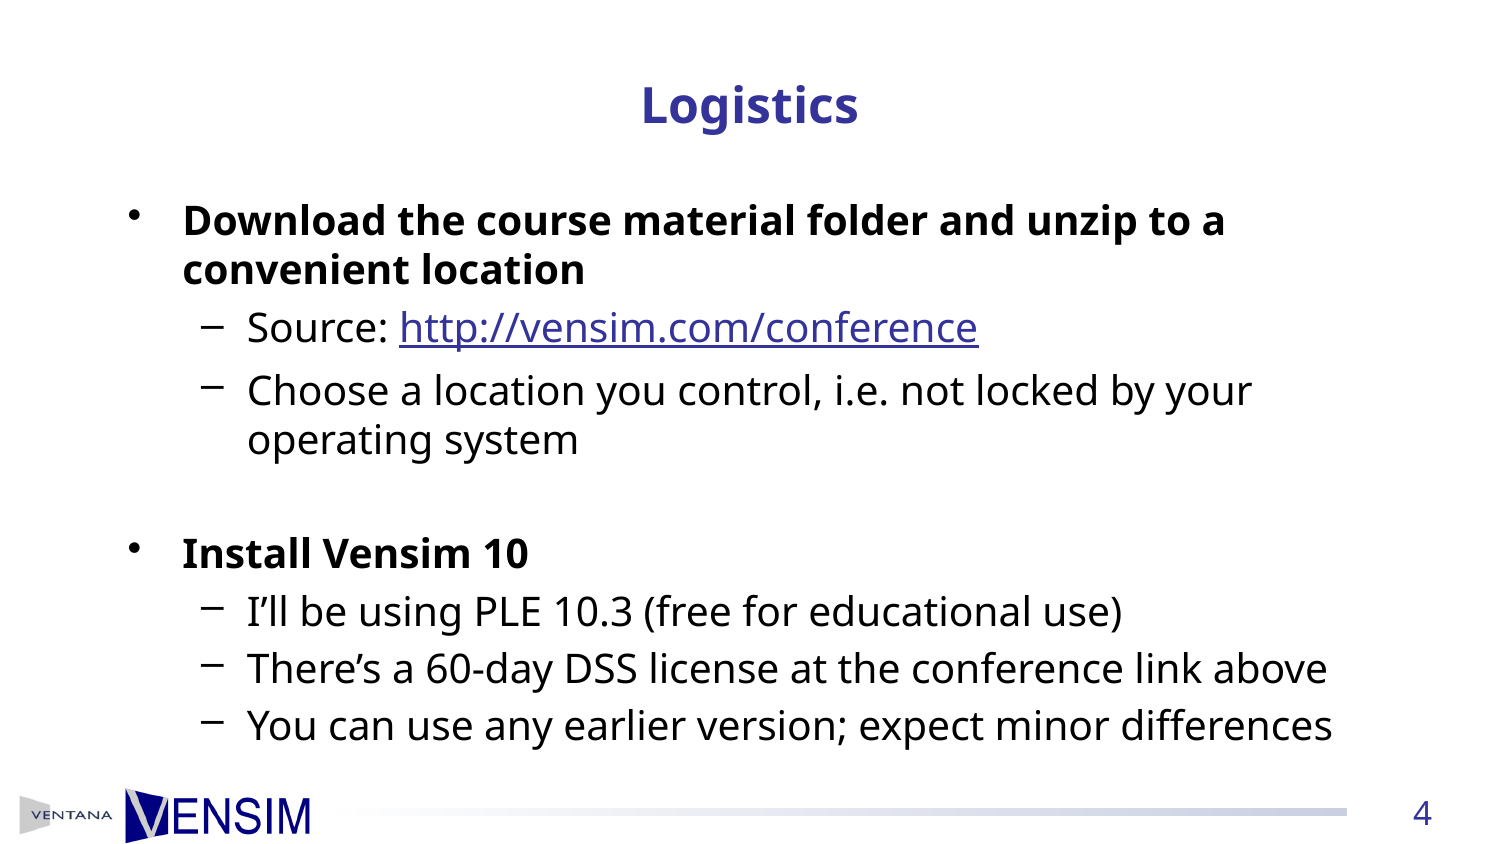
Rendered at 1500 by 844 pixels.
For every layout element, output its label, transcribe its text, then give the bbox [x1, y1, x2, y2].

picture [0, 786, 313, 844]
list Download the course material folder and unzip to a convenient location Source: http://vensim.com/conference Choose a location you control, i.e. not locked by your operating system Install Vensim 10 I’ll be using PLE 10.3 (free for educational use) There’s a 60-day DSS license at the conference link above You can use any earlier version; expect minor differences [112, 187, 1388, 760]
title Logistics [112, 46, 1388, 160]
